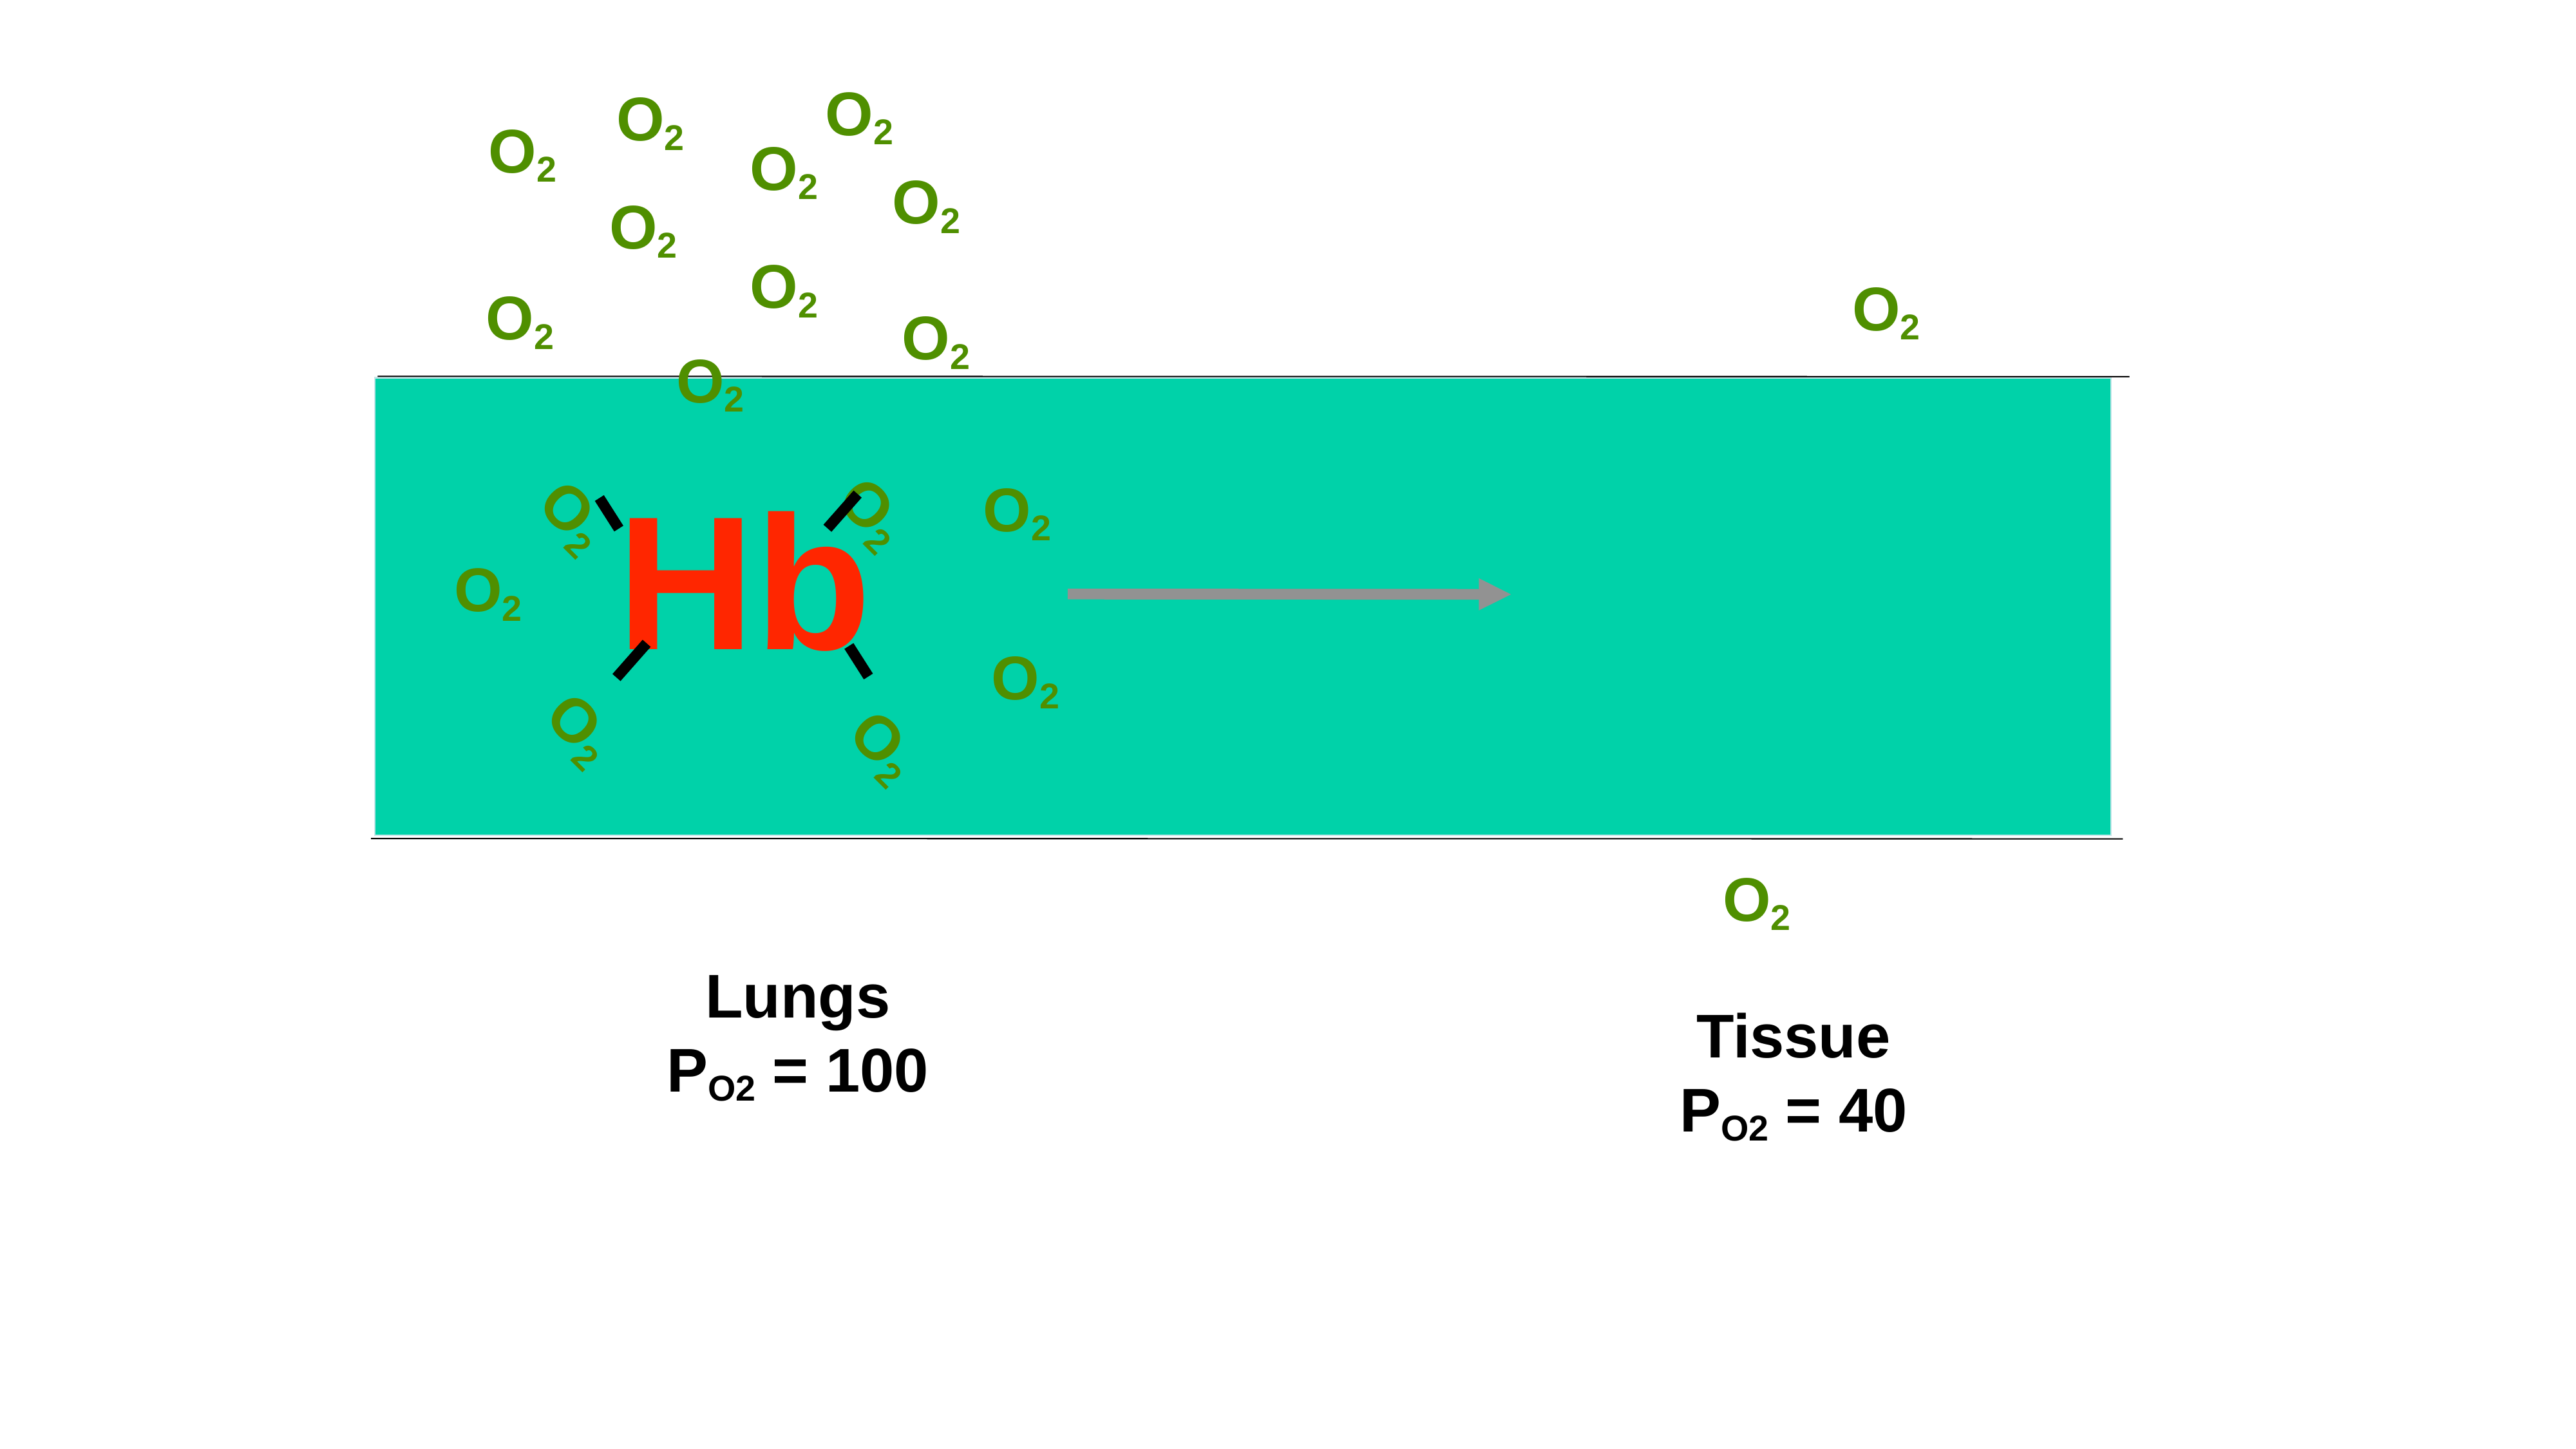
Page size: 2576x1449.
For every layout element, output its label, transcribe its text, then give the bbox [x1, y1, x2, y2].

text_box O2 [1835, 261, 1937, 355]
text_box Tissue PO2 = 40 [1663, 988, 1924, 1156]
text_box O2 [734, 121, 834, 214]
text_box [1067, 590, 1511, 599]
text_box O2 [981, 462, 1067, 556]
text_box Lungs PO2 = 100 [650, 948, 945, 1116]
text_box O2 [593, 179, 694, 273]
text_box O2 [876, 155, 976, 248]
text_box O2 [886, 290, 986, 384]
text_box O2 [1706, 851, 1807, 945]
text_box O2 [809, 66, 910, 160]
text_box O2 [438, 542, 526, 636]
text_box O2 [659, 333, 761, 416]
text_box O2 [469, 270, 570, 364]
text_box O2 [600, 71, 701, 165]
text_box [530, 421, 976, 790]
text_box O2 [981, 630, 1076, 724]
text_box [374, 377, 2112, 836]
text_box O2 [472, 103, 573, 197]
text_box O2 [734, 239, 835, 332]
